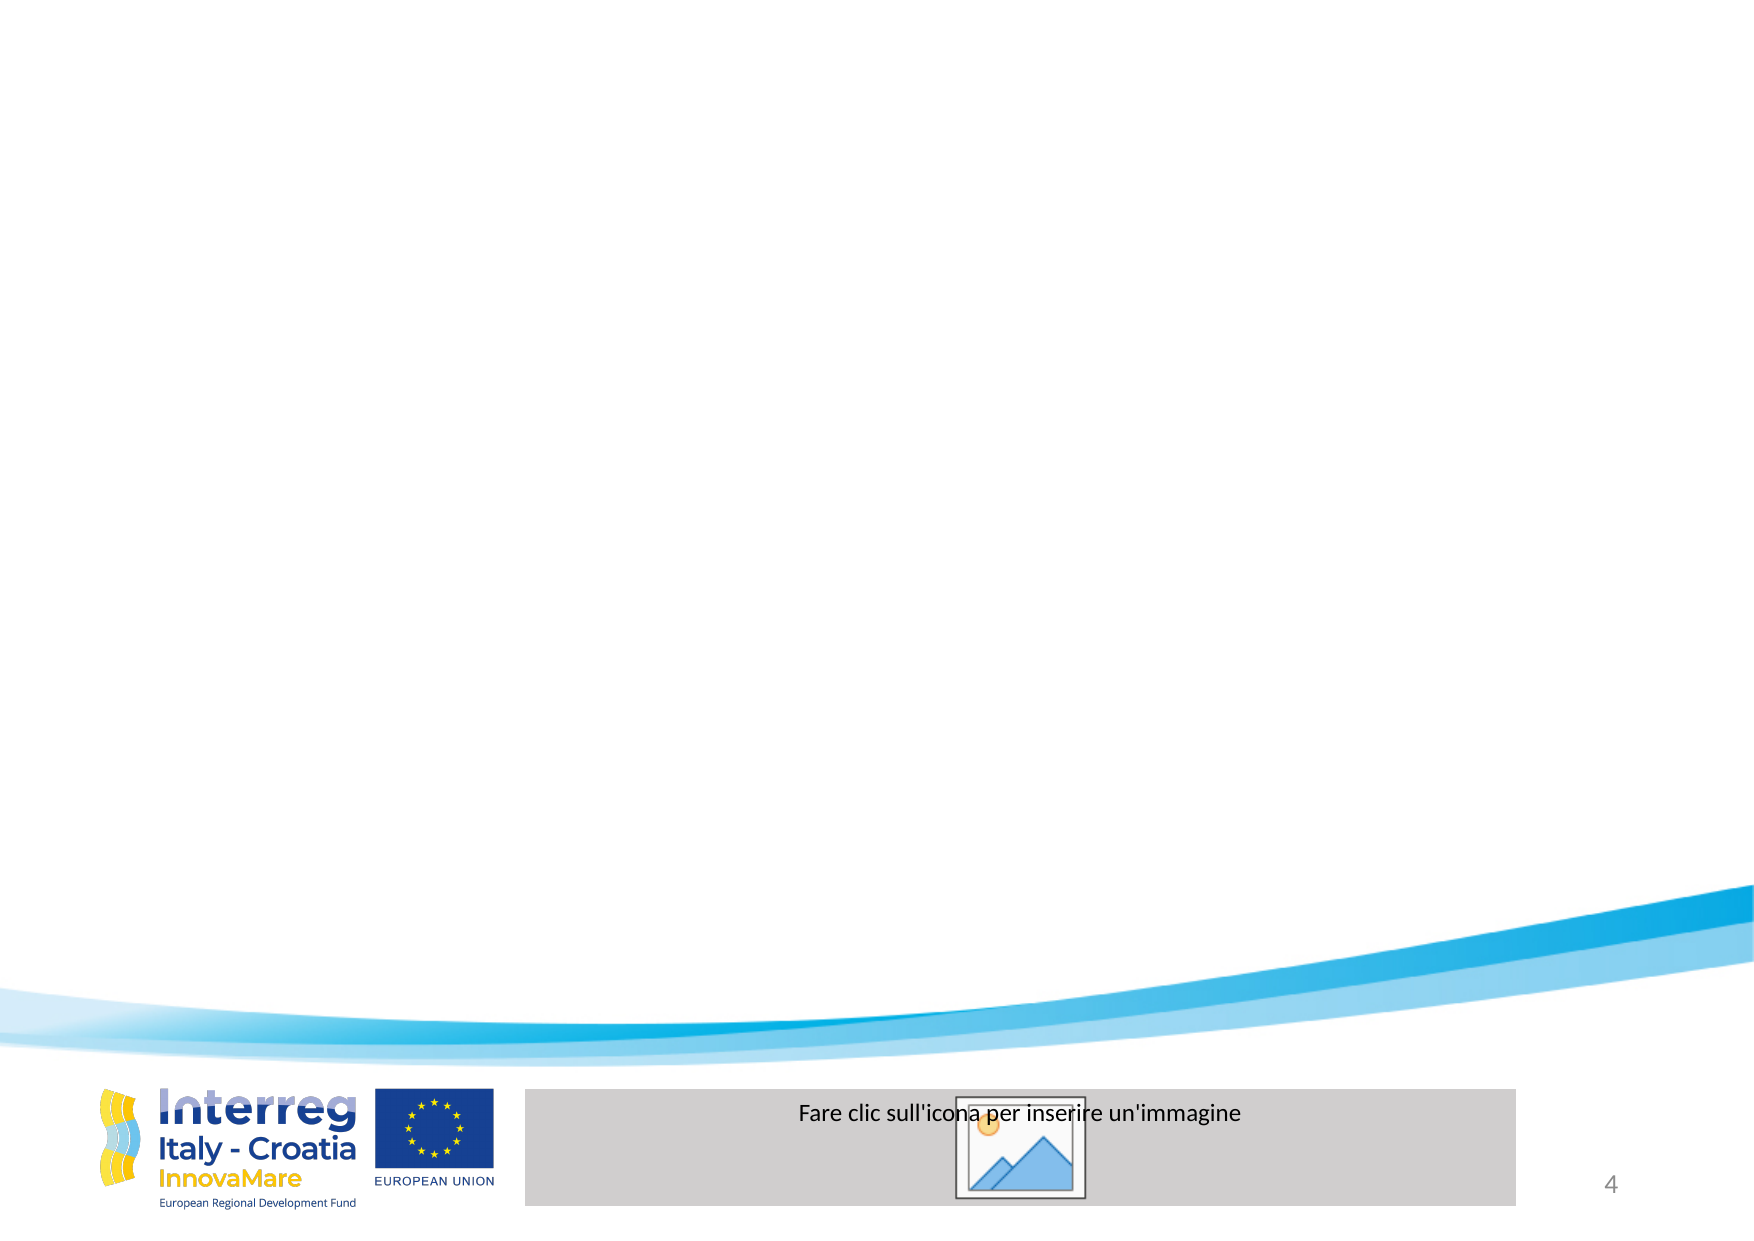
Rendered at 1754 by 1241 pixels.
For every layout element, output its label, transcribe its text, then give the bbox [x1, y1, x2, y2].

slide_number 4 [1526, 1149, 1634, 1216]
picture [0, 884, 1754, 1220]
